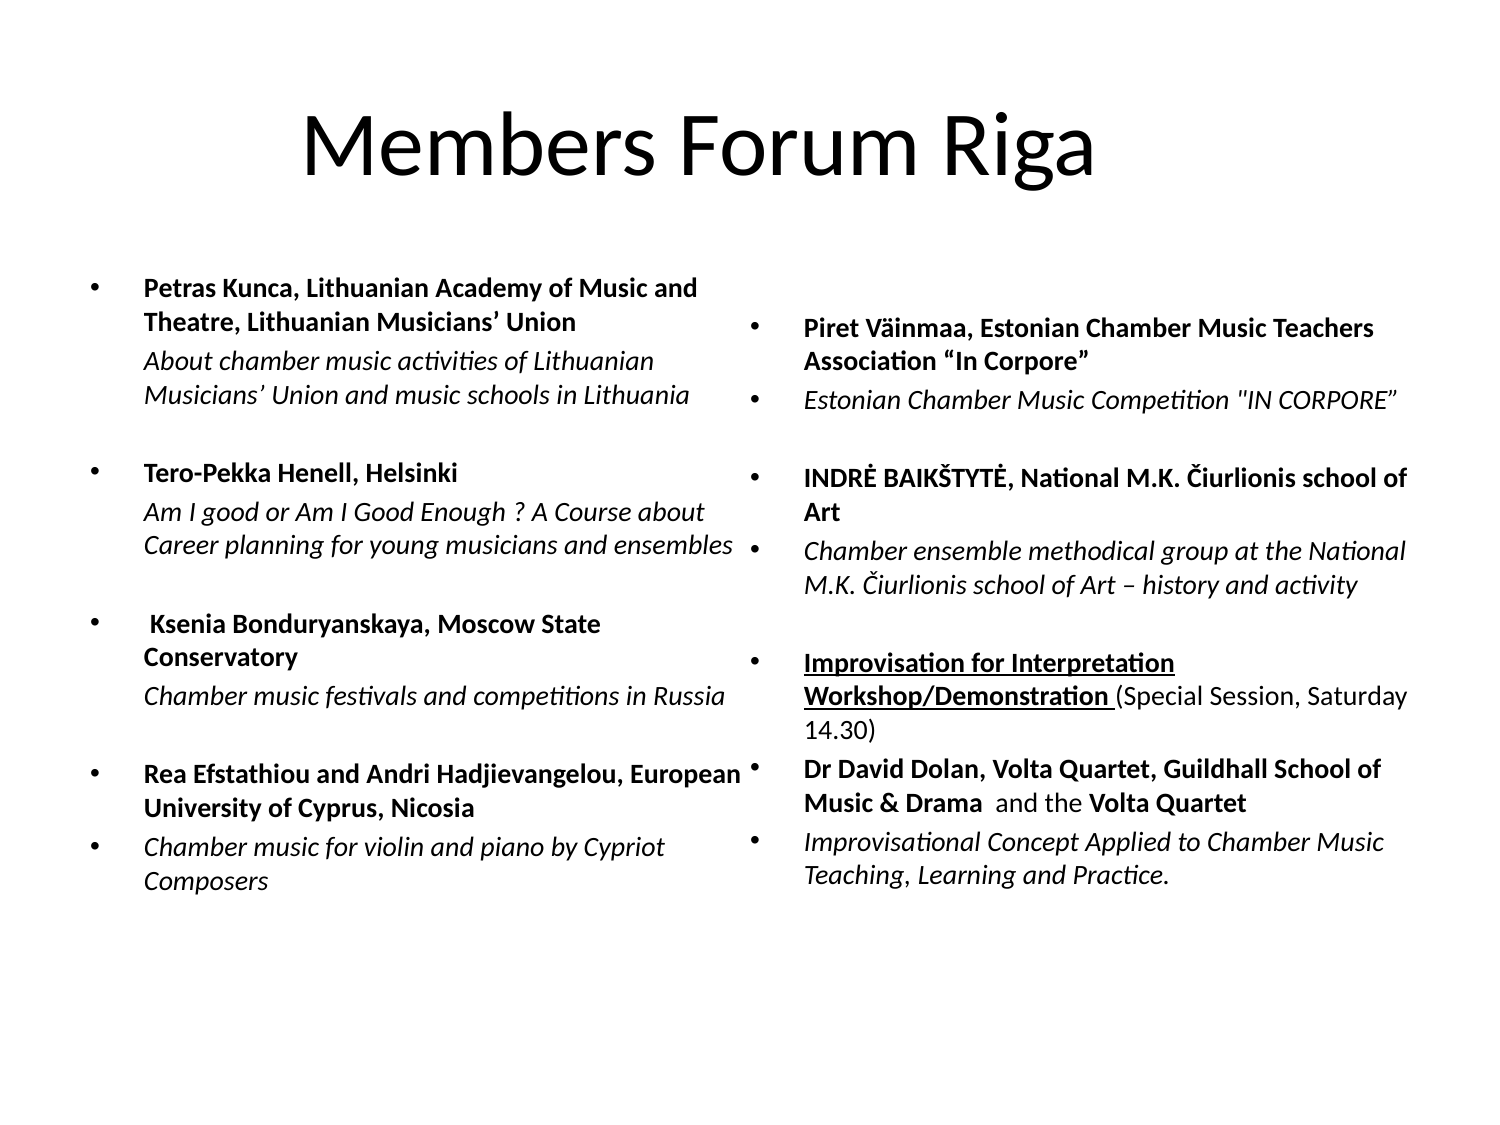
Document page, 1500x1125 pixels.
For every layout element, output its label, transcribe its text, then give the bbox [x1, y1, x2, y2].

list Petras Kunca, Lithuanian Academy of Music and Theatre, Lithuanian Musicians’ Union About chamber music activities of Lithuanian Musicians’ Union and music schools in Lithuania Tero-Pekka Henell, Helsinki Am I good or Am I Good Enough ? A Course about Career planning for young musicians and ensembles Ksenia Bonduryanskaya, Moscow State Conservatory Chamber music festivals and competitions in Russia Rea Efstathiou and Andri Hadjievangelou, European University of Cyprus, Nicosia Chamber music for violin and piano by Cypriot Composers Piret Väinmaa, Estonian Chamber Music Teachers Association “In Corpore” Estonian Chamber Music Competition "IN CORPORE” INDRĖ BAIKŠTYTĖ, National M.K. Čiurlionis school of Art Chamber ensemble methodical group at the National M.K. Čiurlionis school of Art – history and activity Improvisation for Interpretation Workshop/Demonstration (Special Session, Saturday 14.30) Dr David Dolan, Volta Quartet, Guildhall School of Music & Drama and the Volta Quartet Improvisational Concept Applied to Chamber Music Teaching, Learning and Practice. [75, 262, 1425, 1005]
title Members Forum Riga [75, 45, 1425, 233]
